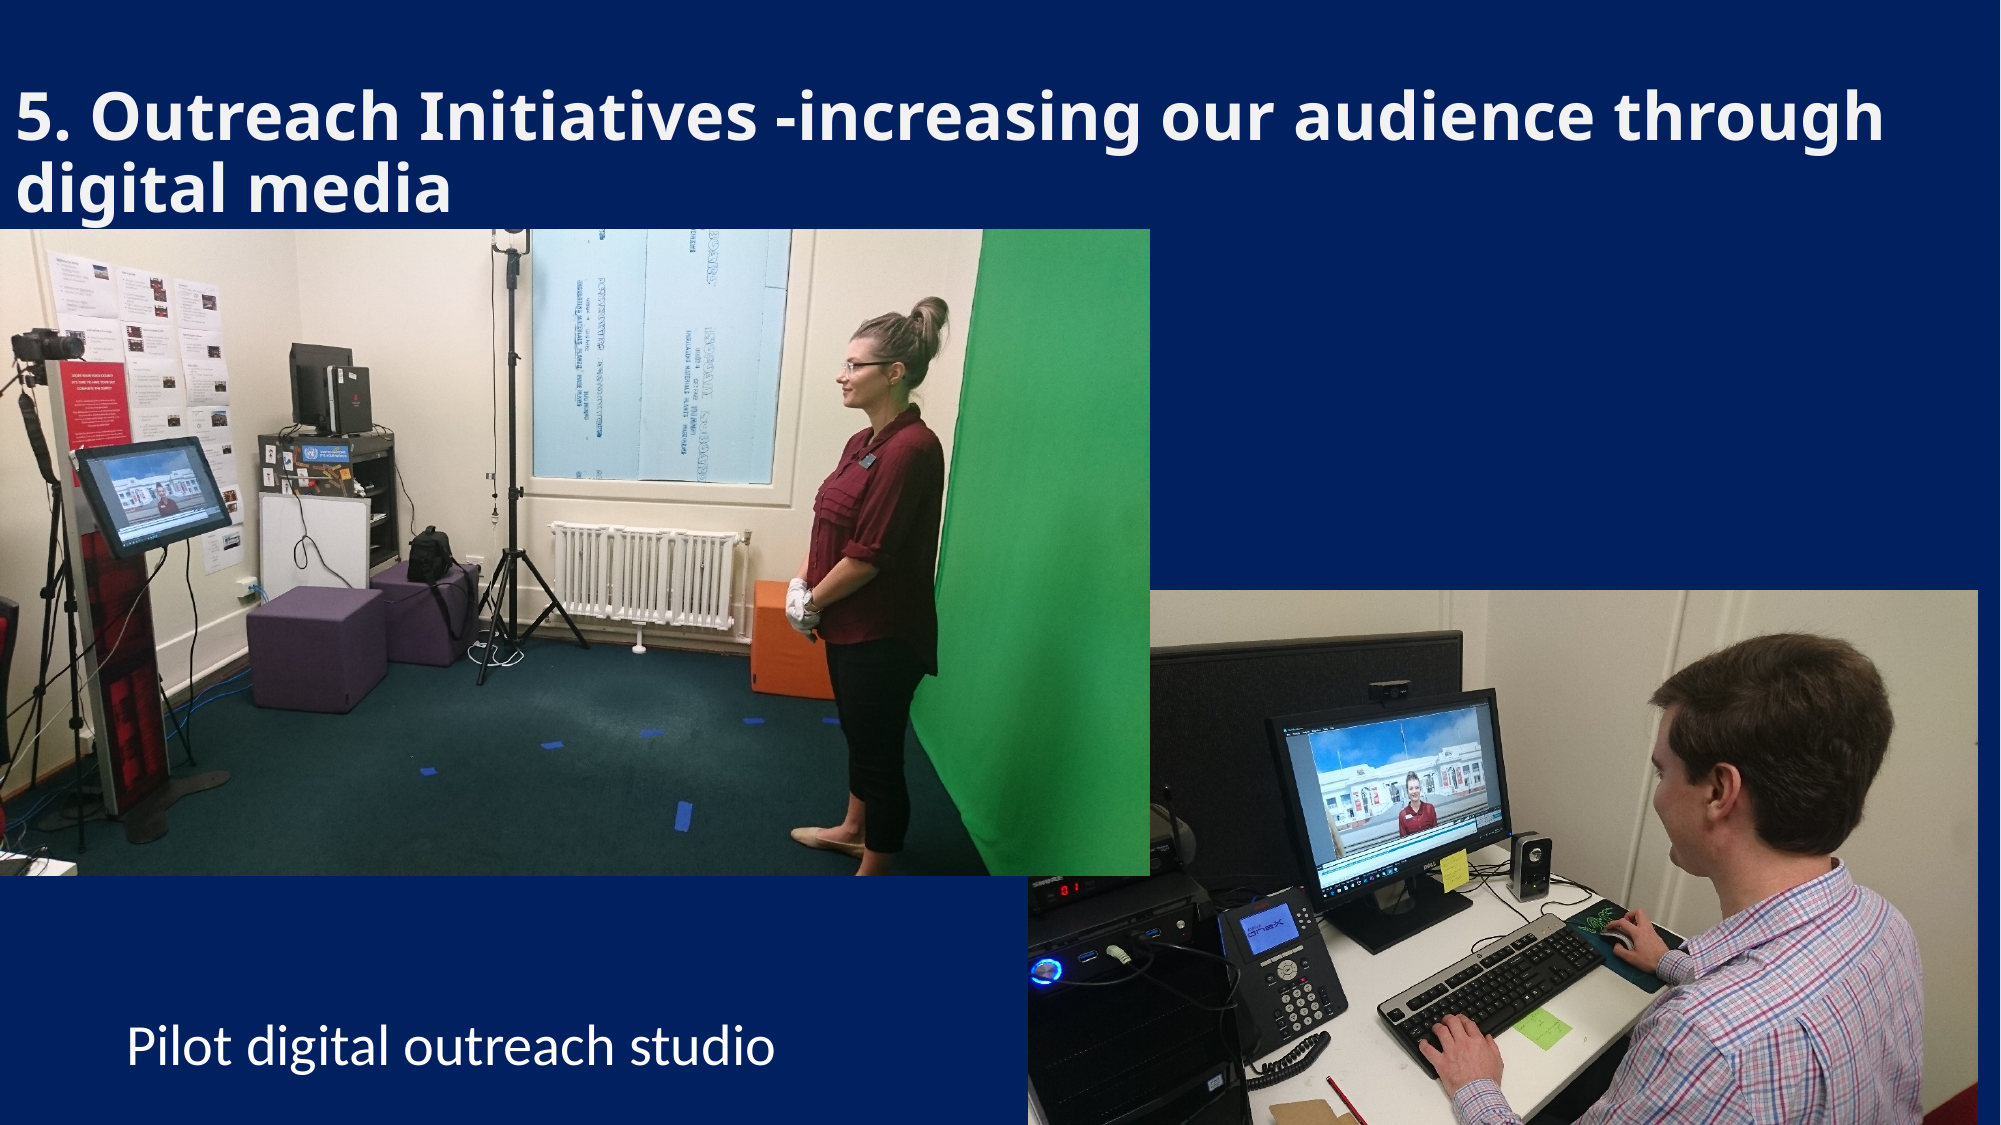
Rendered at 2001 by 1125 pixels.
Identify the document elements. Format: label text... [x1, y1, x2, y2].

title 5. Outreach Initiatives -increasing our audience through digital media [0, 59, 1922, 250]
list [0, 228, 1150, 876]
picture [0, 0, 2001, 1125]
text_box Pilot digital outreach studio [111, 999, 907, 1085]
